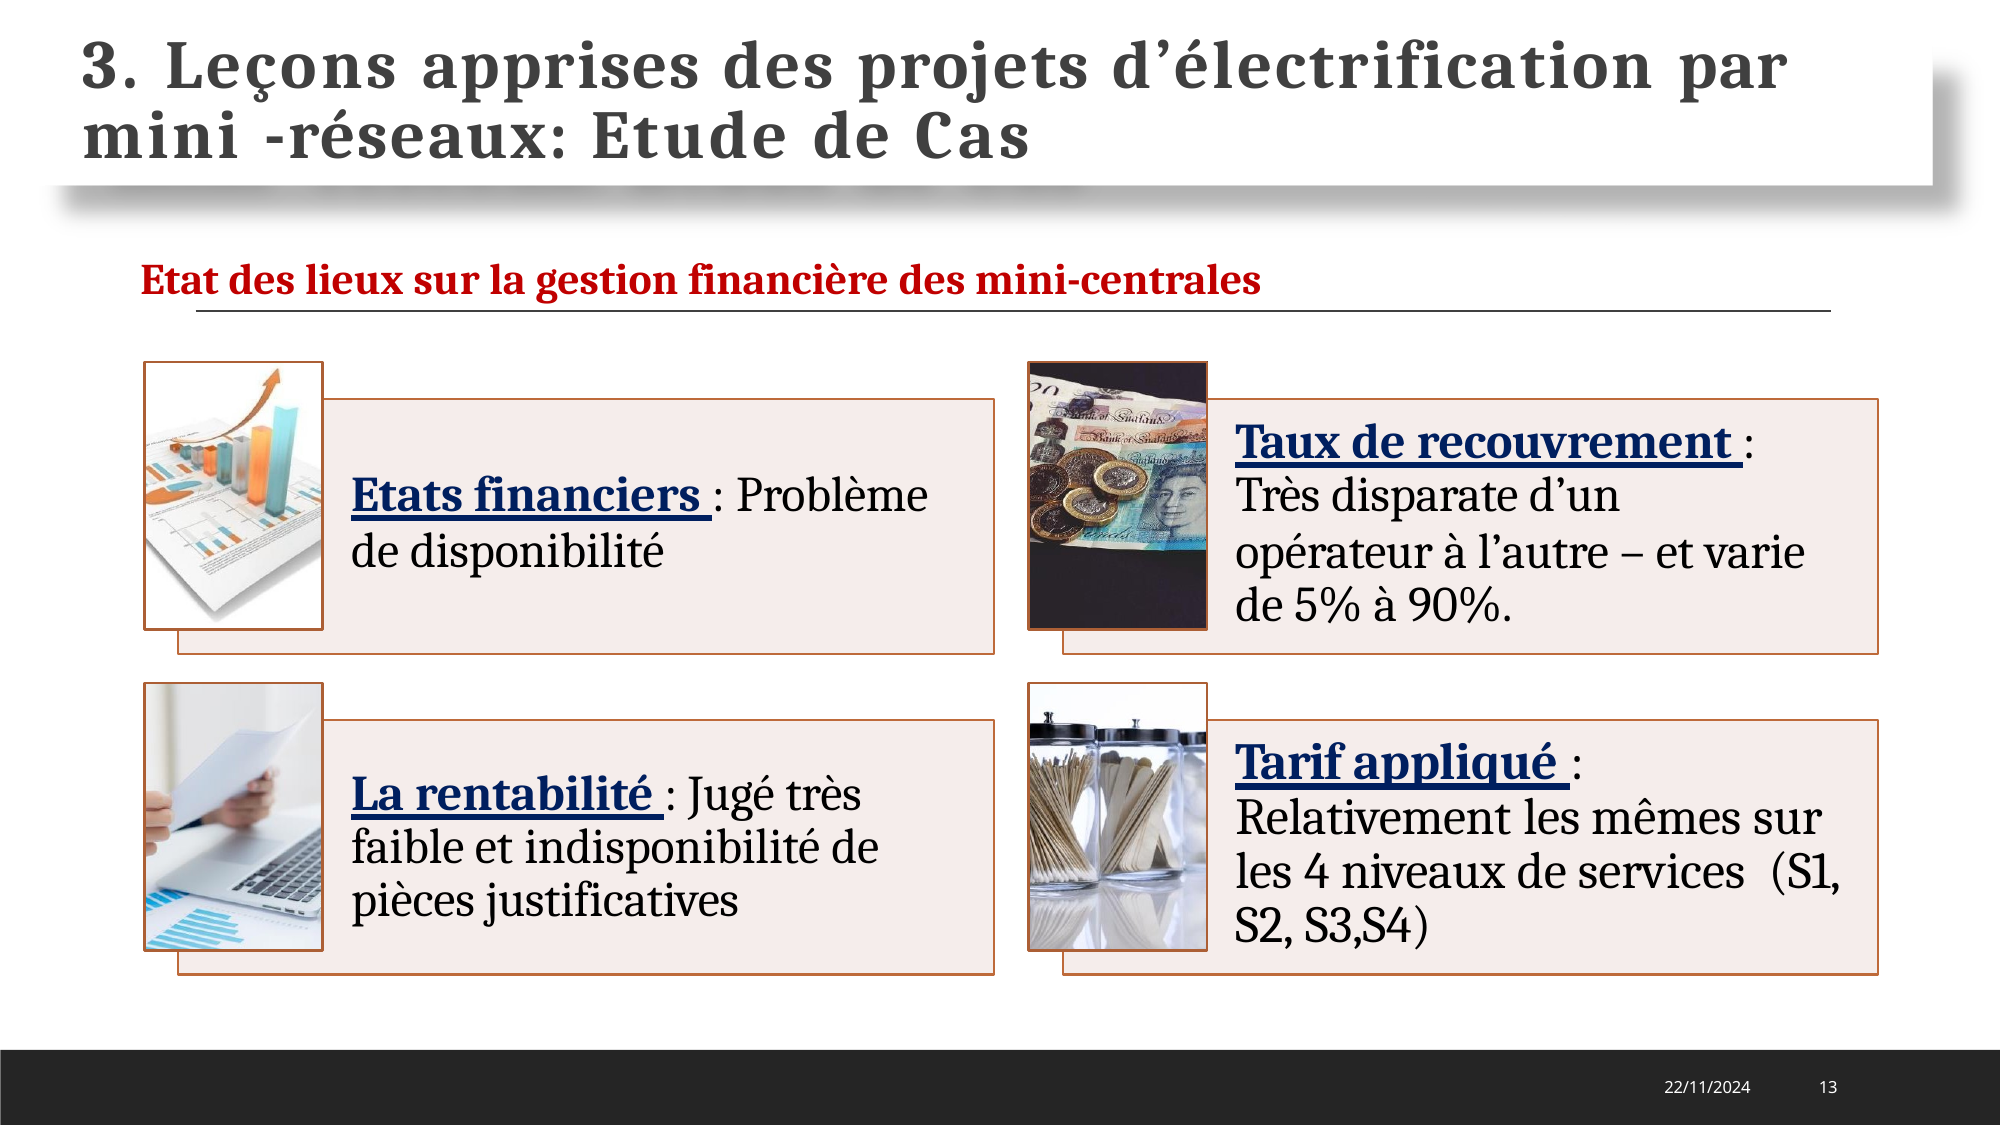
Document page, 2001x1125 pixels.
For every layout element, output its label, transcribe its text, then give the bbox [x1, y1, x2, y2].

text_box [1061, 718, 1880, 976]
picture [31, 8, 1990, 275]
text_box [176, 718, 996, 976]
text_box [142, 681, 325, 952]
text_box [1061, 397, 1880, 655]
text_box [1027, 360, 1209, 632]
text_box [176, 397, 996, 655]
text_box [142, 360, 325, 632]
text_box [1027, 681, 1209, 952]
slide_number 13 [1812, 1076, 1845, 1125]
text_box Etat des lieux sur la gestion financière des mini-centrales [138, 285, 1287, 304]
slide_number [1662, 1076, 1760, 1125]
